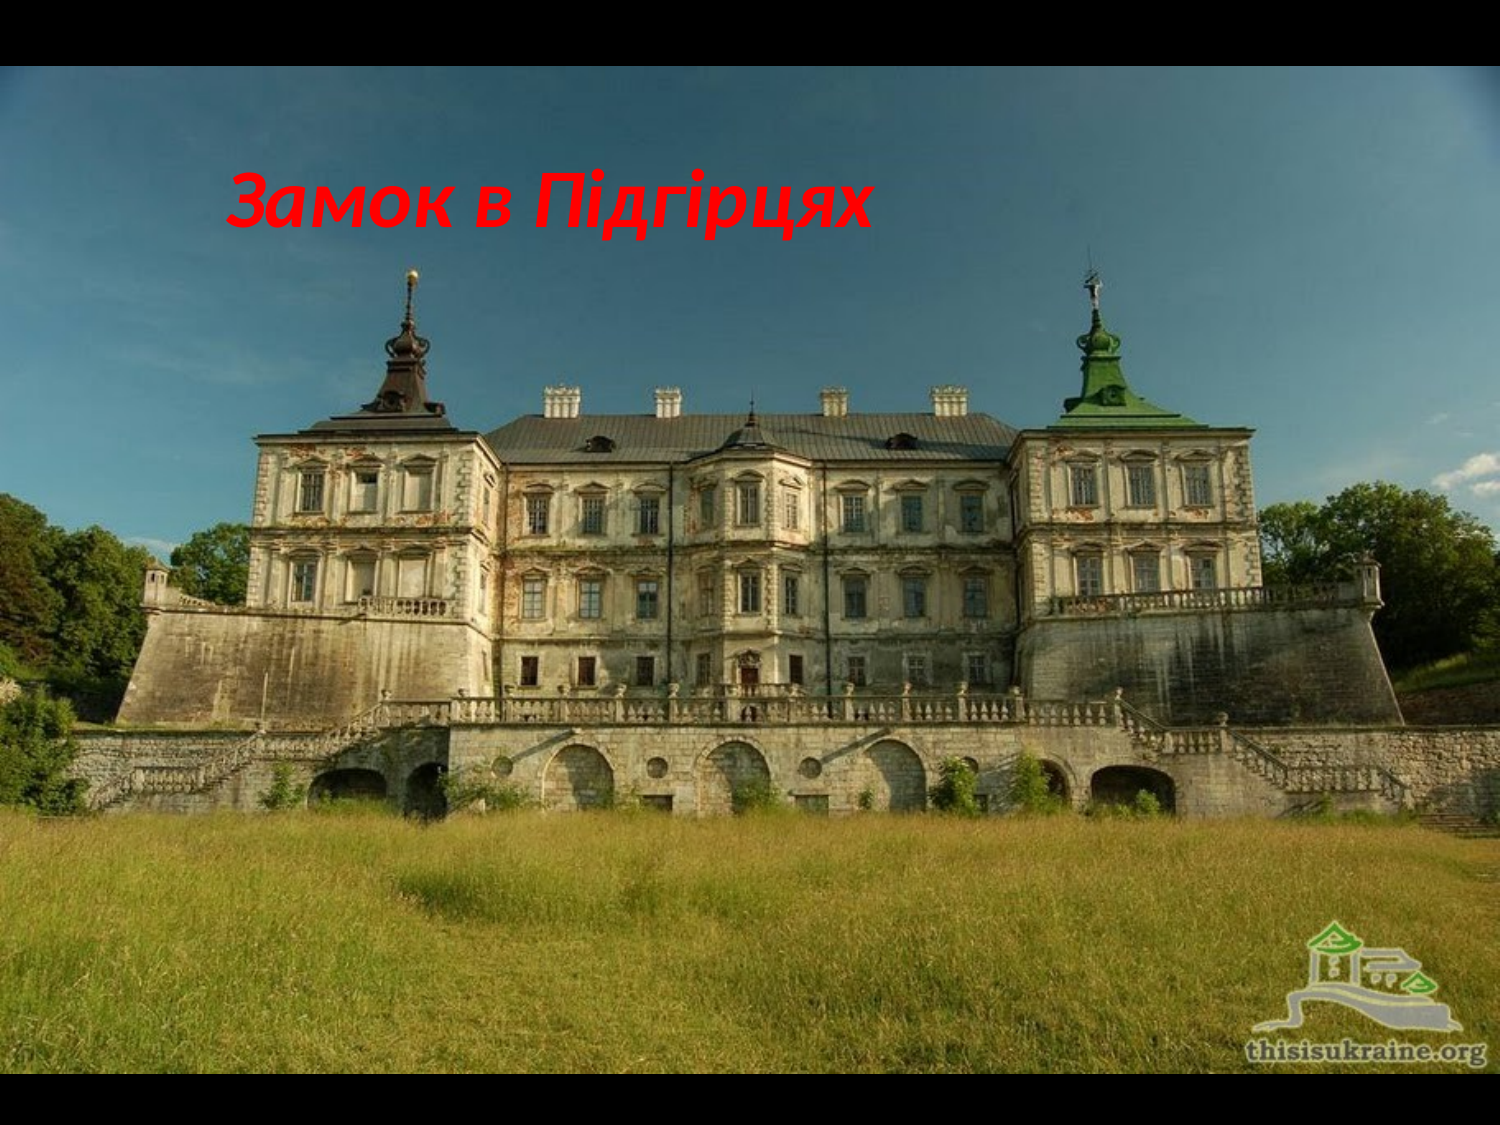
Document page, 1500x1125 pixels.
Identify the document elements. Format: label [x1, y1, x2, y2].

list [0, 66, 1500, 1075]
